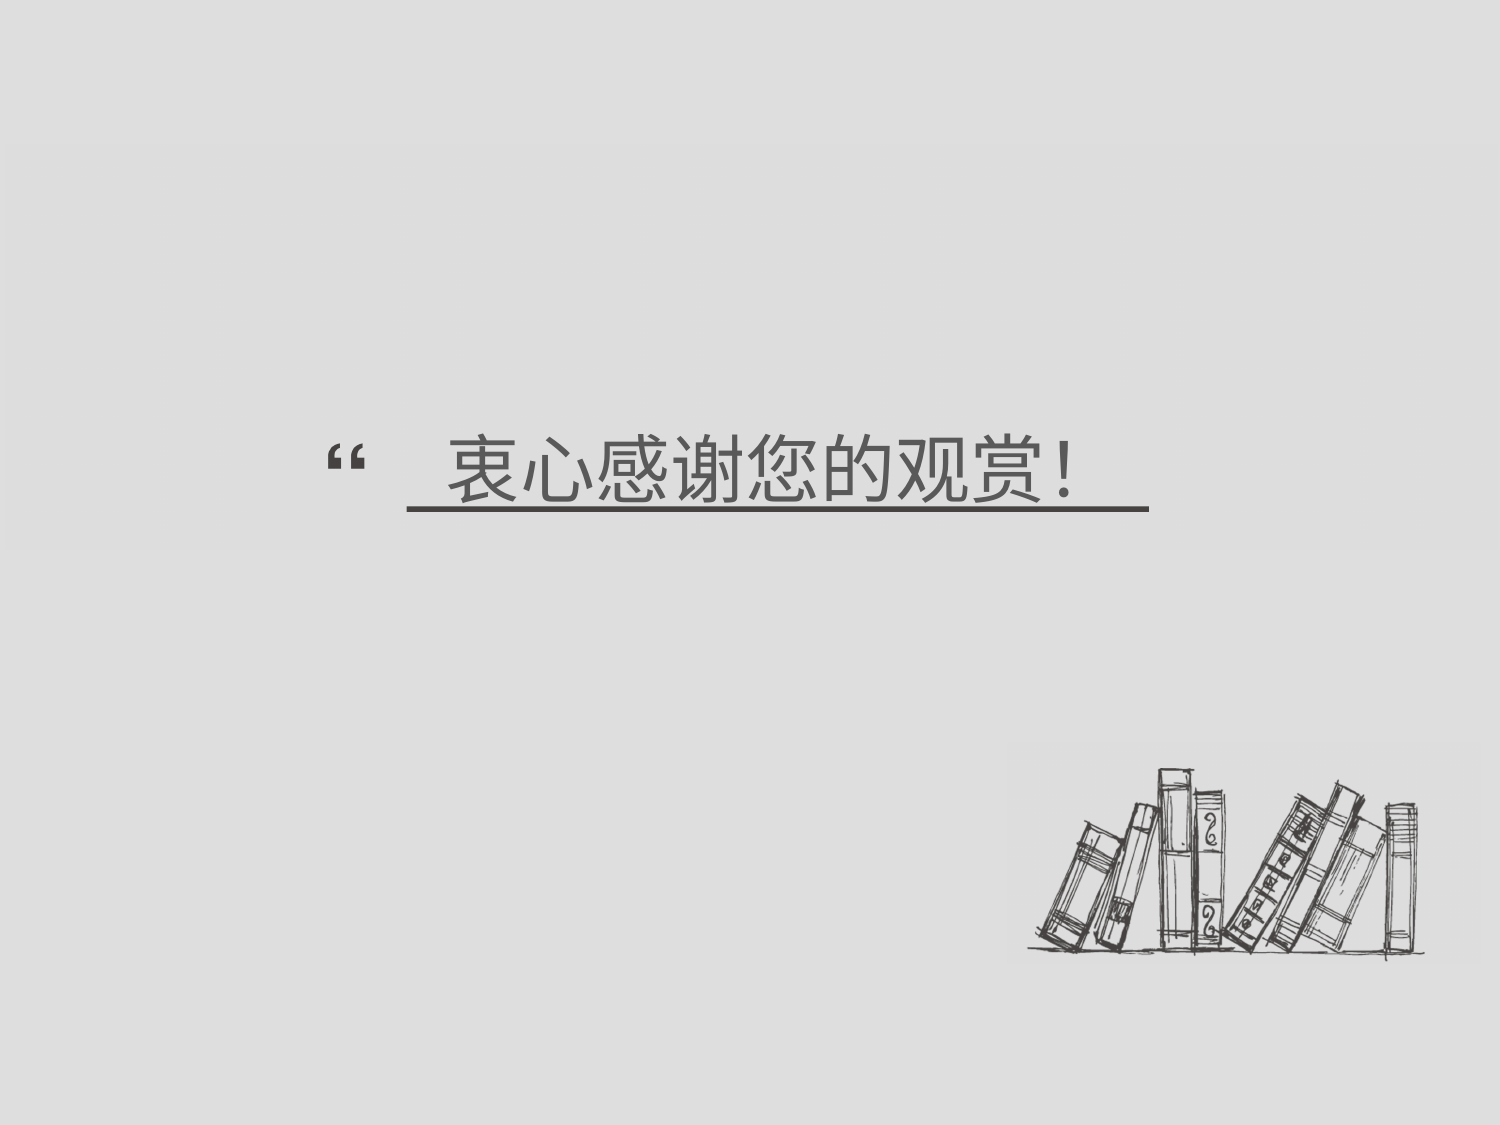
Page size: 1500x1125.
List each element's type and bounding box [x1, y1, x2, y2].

text_box [5, 144, 1498, 964]
